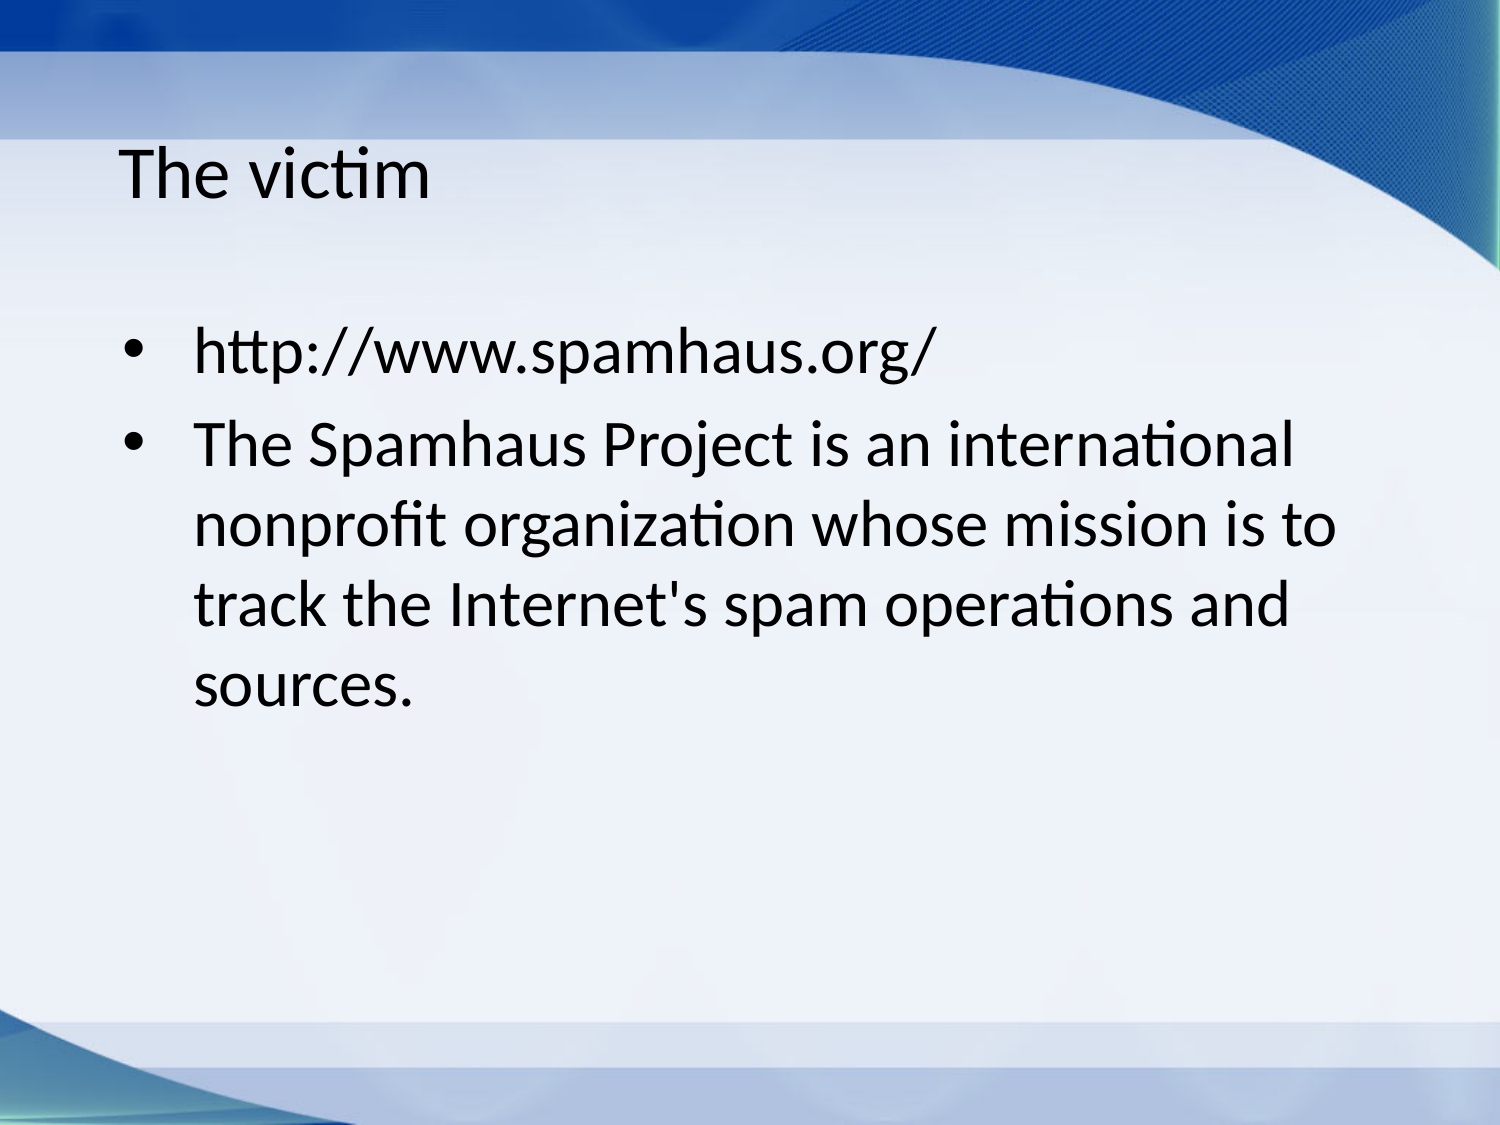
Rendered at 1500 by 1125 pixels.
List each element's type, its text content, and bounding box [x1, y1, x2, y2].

list http://www.spamhaus.org/ The Spamhaus Project is an international nonprofit organization whose mission is to track the Internet's spam operations and sources. [103, 299, 1397, 1014]
picture [0, 0, 1500, 1125]
title The victim [103, 59, 1397, 278]
